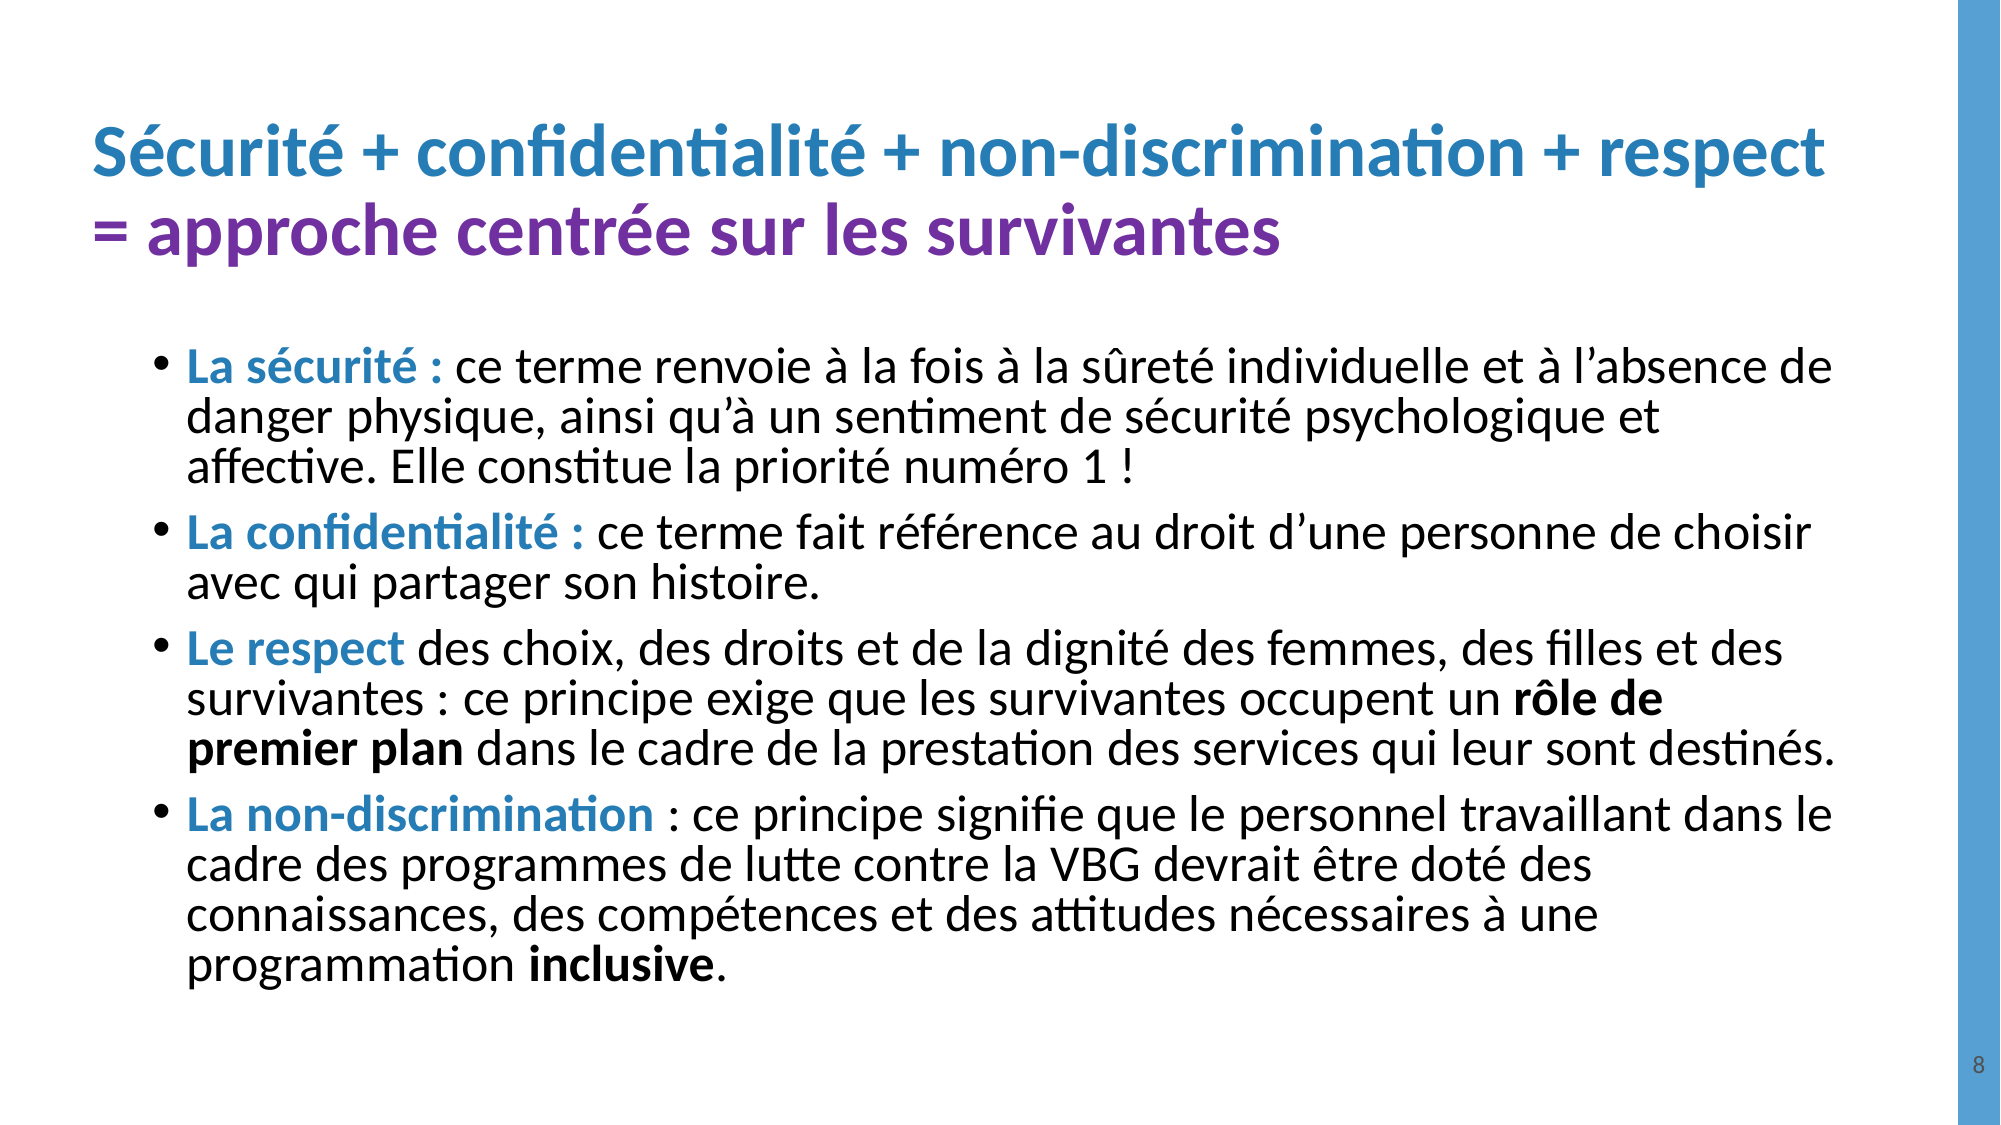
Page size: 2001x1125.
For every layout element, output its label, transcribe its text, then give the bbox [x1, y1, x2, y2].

list La sécurité : ce terme renvoie à la fois à la sûreté individuelle et à l’absence de danger physique, ainsi qu’à un sentiment de sécurité psychologique et affective. Elle constitue la priorité numéro 1 ! La confidentialité : ce terme fait référence au droit d’une personne de choisir avec qui partager son histoire. Le respect des choix, des droits et de la dignité des femmes, des filles et des survivantes : ce principe exige que les survivantes occupent un rôle de premier plan dans le cadre de la prestation des services qui leur sont destinés. La non-discrimination : ce principe signifie que le personnel travaillant dans le cadre des programmes de lutte contre la VBG devrait être doté des connaissances, des compétences et des attitudes nécessaires à une programmation inclusive. [137, 336, 1863, 1016]
title Sécurité + confidentialité + non-discrimination + respect = approche centrée sur les survivantes [77, 59, 1913, 314]
